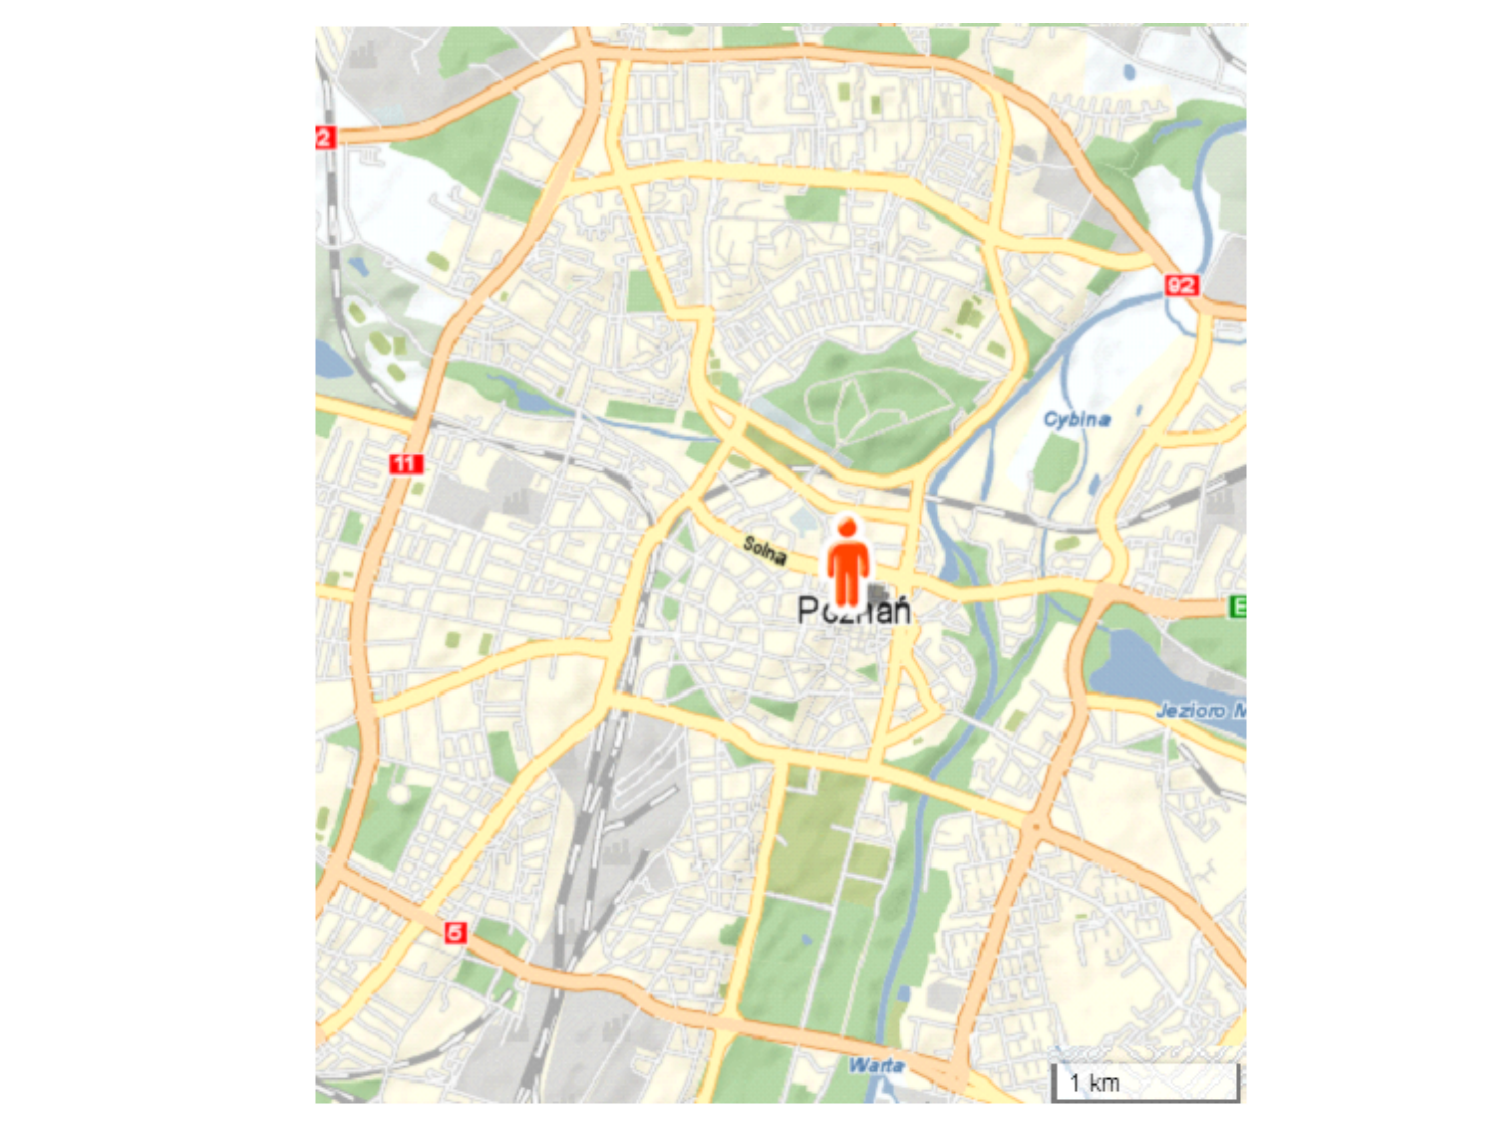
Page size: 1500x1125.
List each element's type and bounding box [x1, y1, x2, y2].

picture [312, 22, 1249, 1107]
